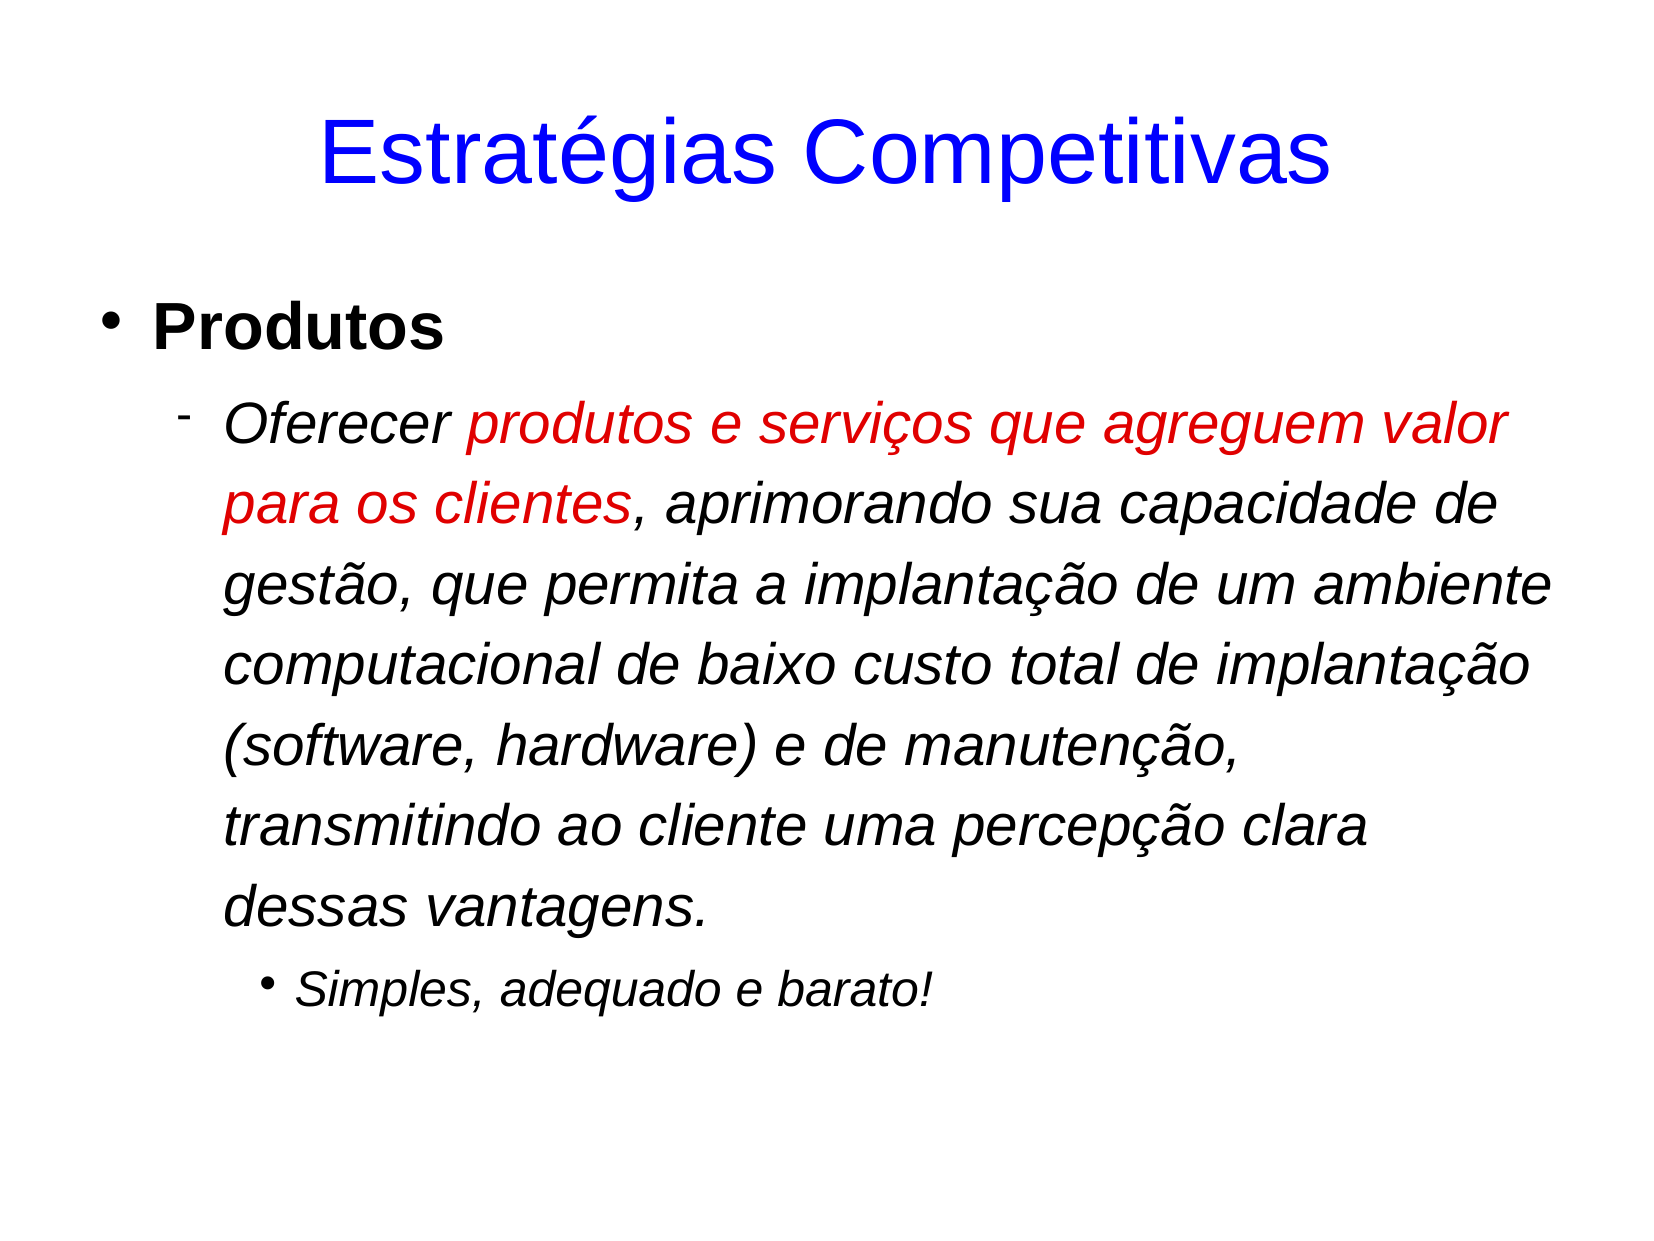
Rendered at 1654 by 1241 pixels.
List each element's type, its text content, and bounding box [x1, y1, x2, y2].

title Estratégias Competitivas [82, 49, 1571, 257]
list Produtos Oferecer produtos e serviços que agreguem valor para os clientes, aprimorando sua capacidade de gestão, que permita a implantação de um ambiente computacional de baixo custo total de implantação (software, hardware) e de manutenção, transmitindo ao cliente uma percepção clara dessas vantagens. Simples, adequado e barato! [82, 289, 1571, 1017]
